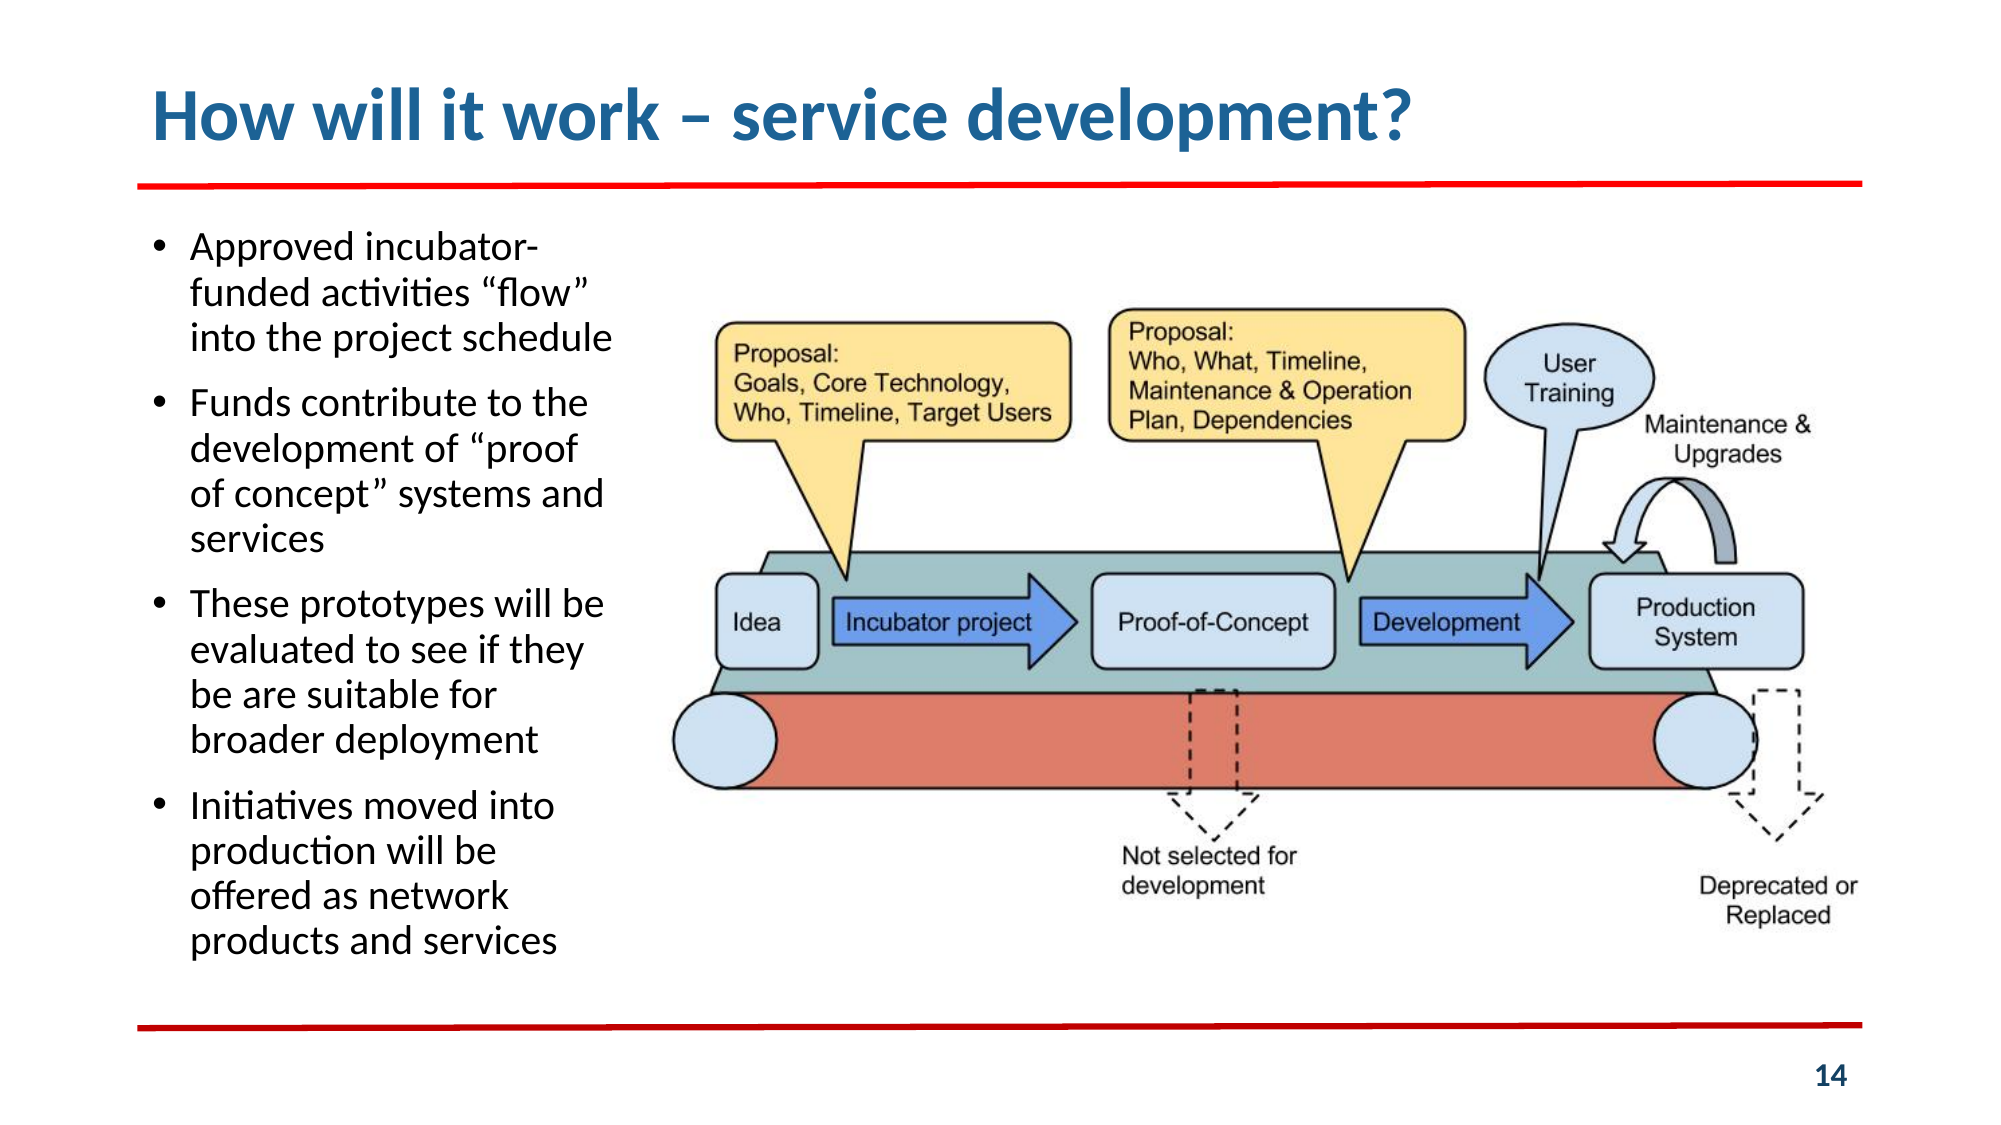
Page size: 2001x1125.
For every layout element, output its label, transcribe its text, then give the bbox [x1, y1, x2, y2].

title How will it work – service development? [137, 59, 1863, 172]
picture [645, 283, 1871, 948]
slide_number 14 [1412, 1042, 1863, 1103]
list Approved incubator-funded activities “flow” into the project schedule Funds contribute to the development of “proof of concept” systems and services These prototypes will be evaluated to see if they be are suitable for broader deployment Initiatives moved into production will be offered as network products and services [137, 217, 638, 1014]
